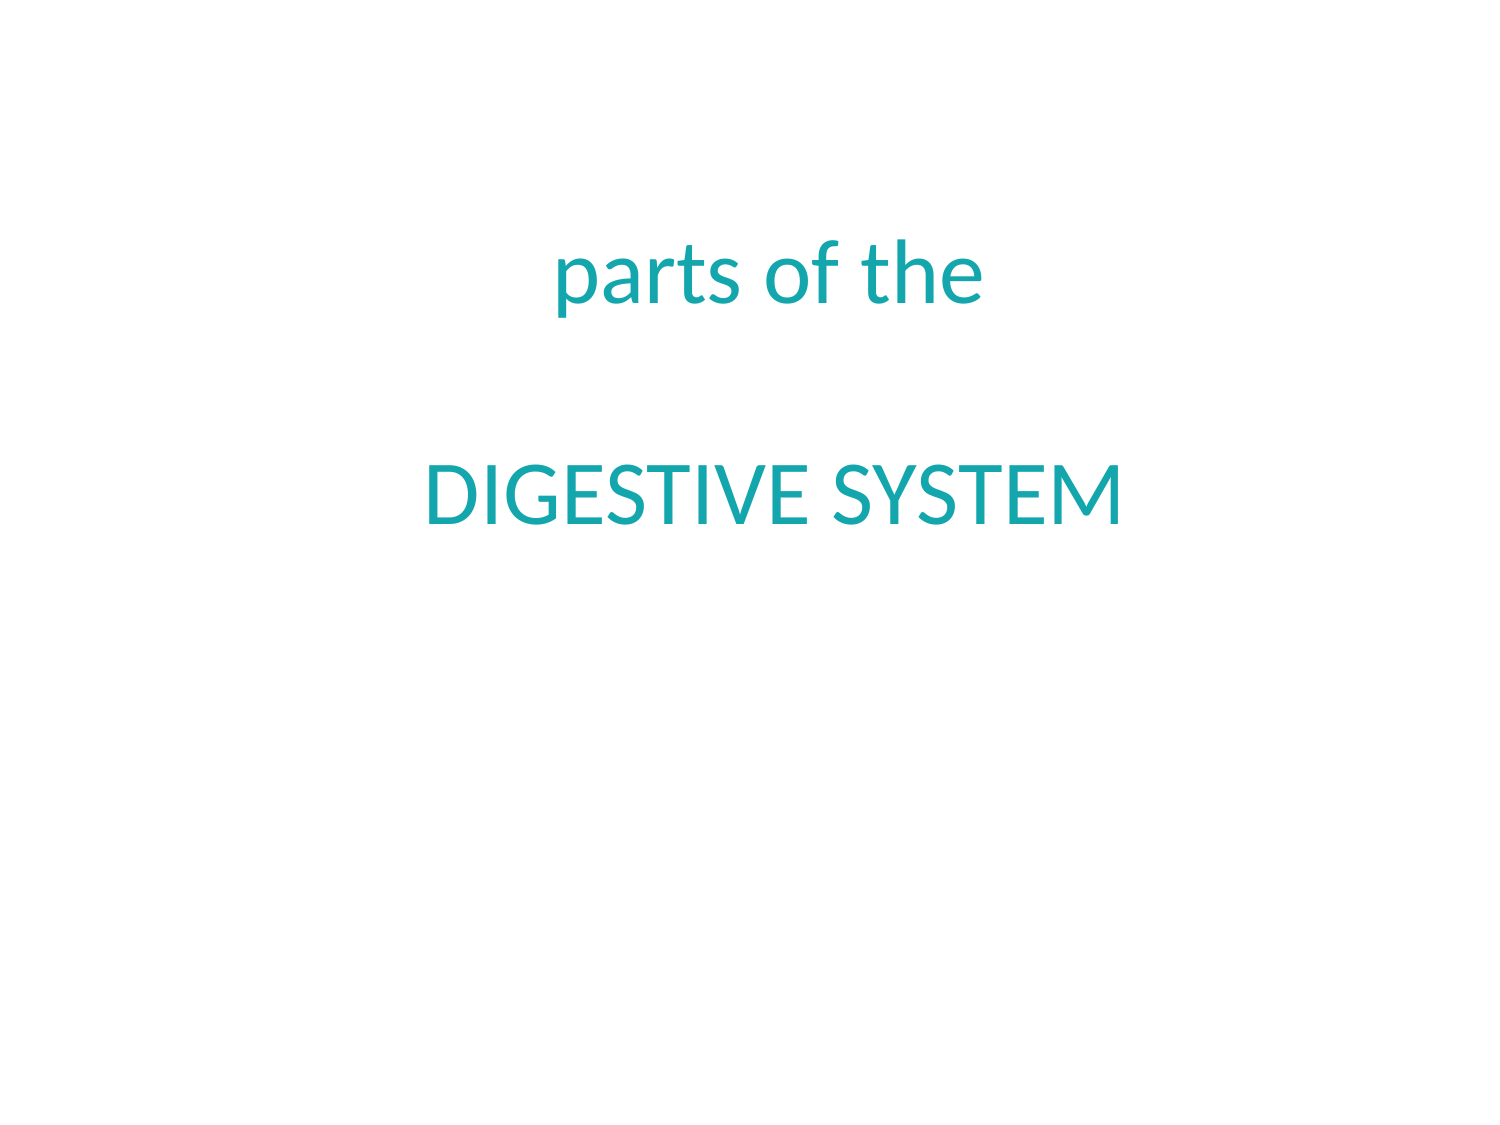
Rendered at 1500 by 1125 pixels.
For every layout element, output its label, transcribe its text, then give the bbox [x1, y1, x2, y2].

title parts of the DIGESTIVE SYSTEM [112, 164, 1418, 591]
